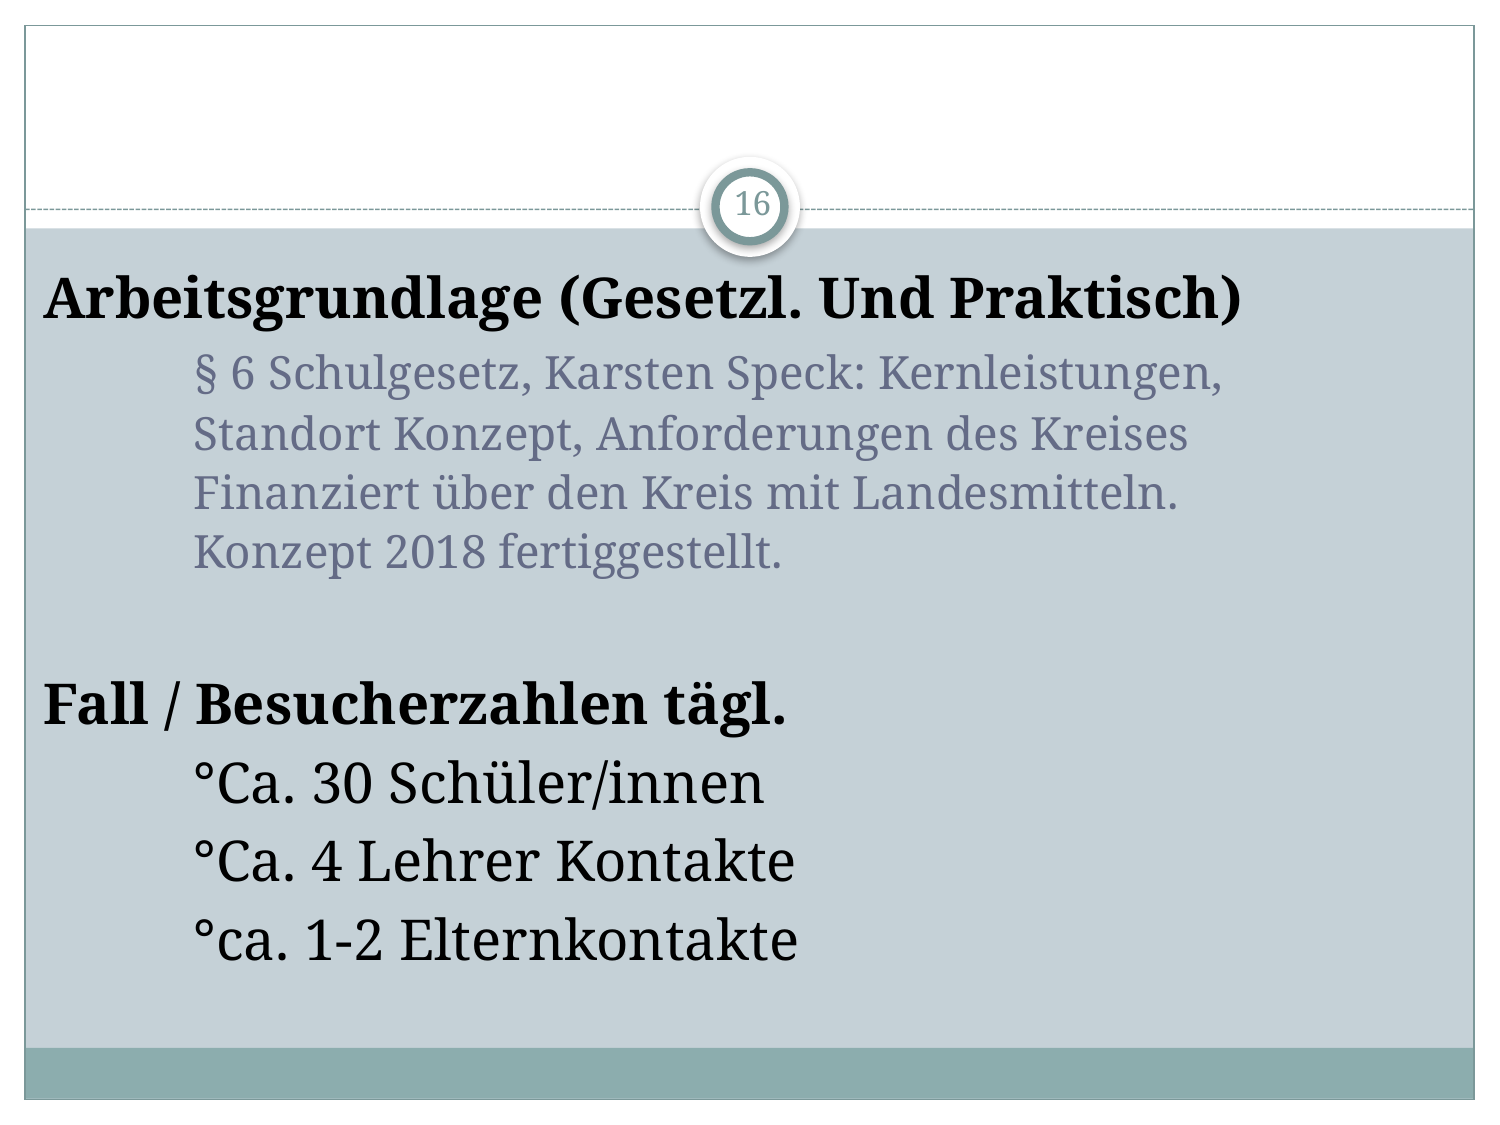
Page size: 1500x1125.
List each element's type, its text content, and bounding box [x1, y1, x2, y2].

slide_number 16 [715, 168, 791, 241]
footer [50, 1071, 638, 1112]
list Arbeitsgrundlage (Gesetzl. Und Praktisch) § 6 Schulgesetz, Karsten Speck: Kernleistungen, Standort Konzept, Anforderungen des Kreises Finanziert über den Kreis mit Landesmitteln. Konzept 2018 fertiggestellt. Fall / Besucherzahlen tägl. °Ca. 30 Schüler/innen °Ca. 4 Lehrer Kontakte °ca. 1-2 Elternkontakte [17, 255, 1306, 1071]
